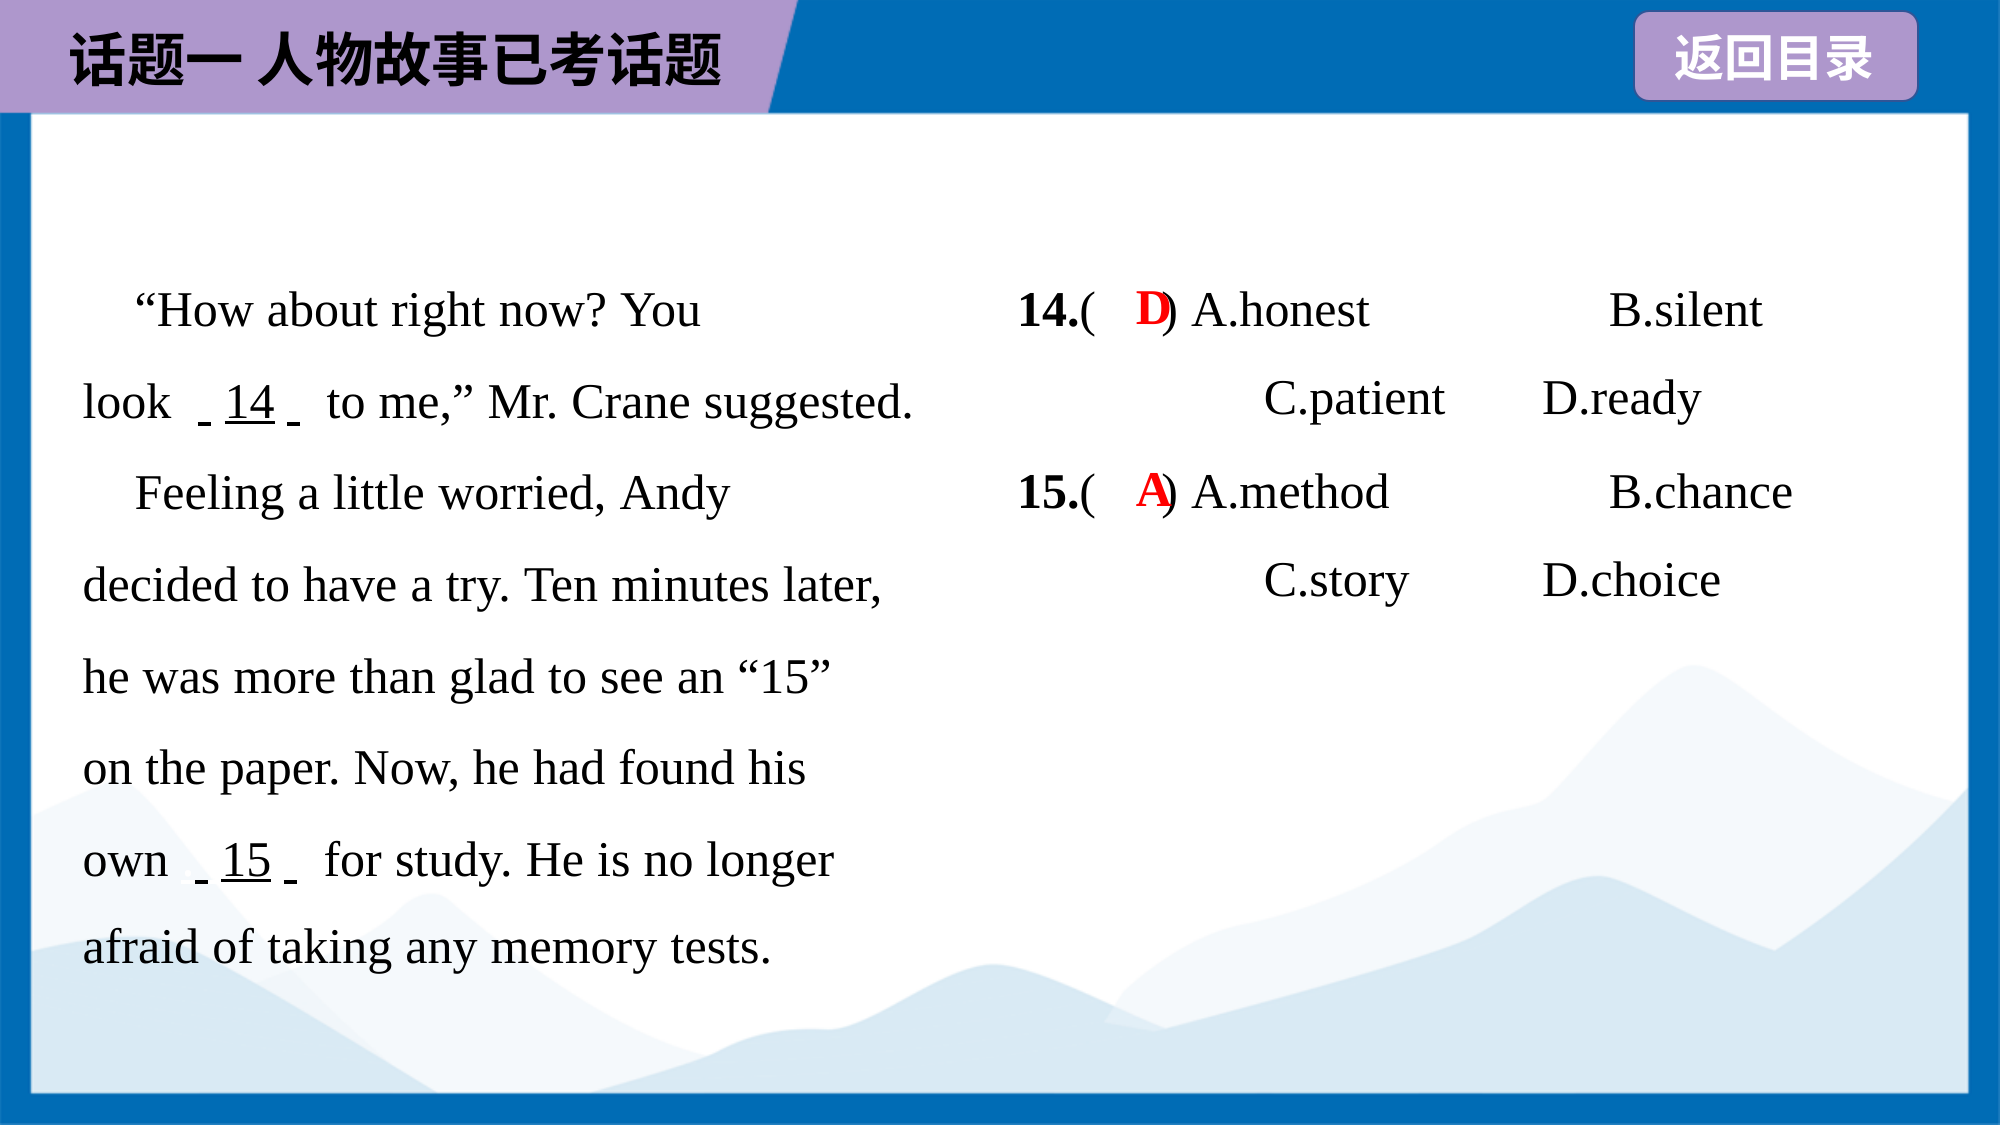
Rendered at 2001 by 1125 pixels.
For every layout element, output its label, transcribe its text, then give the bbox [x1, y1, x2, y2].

text_box “How about right now? You look . .14. . to me,” Mr. Crane suggested. Feeling a little worried, Andy decided to have a try. Ten minutes later, he was more than glad to see an “15” on the paper. Now, he had found his own . .15. . for study. He is no longer afraid of taking any memory tests. [82, 244, 984, 965]
text_box 15.( ) A.method B.chance C.story D.choice [1016, 426, 1919, 597]
text_box A [1117, 428, 1190, 508]
text_box 14.( ) A.honest B.silent C.patient D.ready [1016, 244, 1919, 415]
text_box D [1117, 246, 1190, 326]
picture [0, 0, 2000, 1125]
